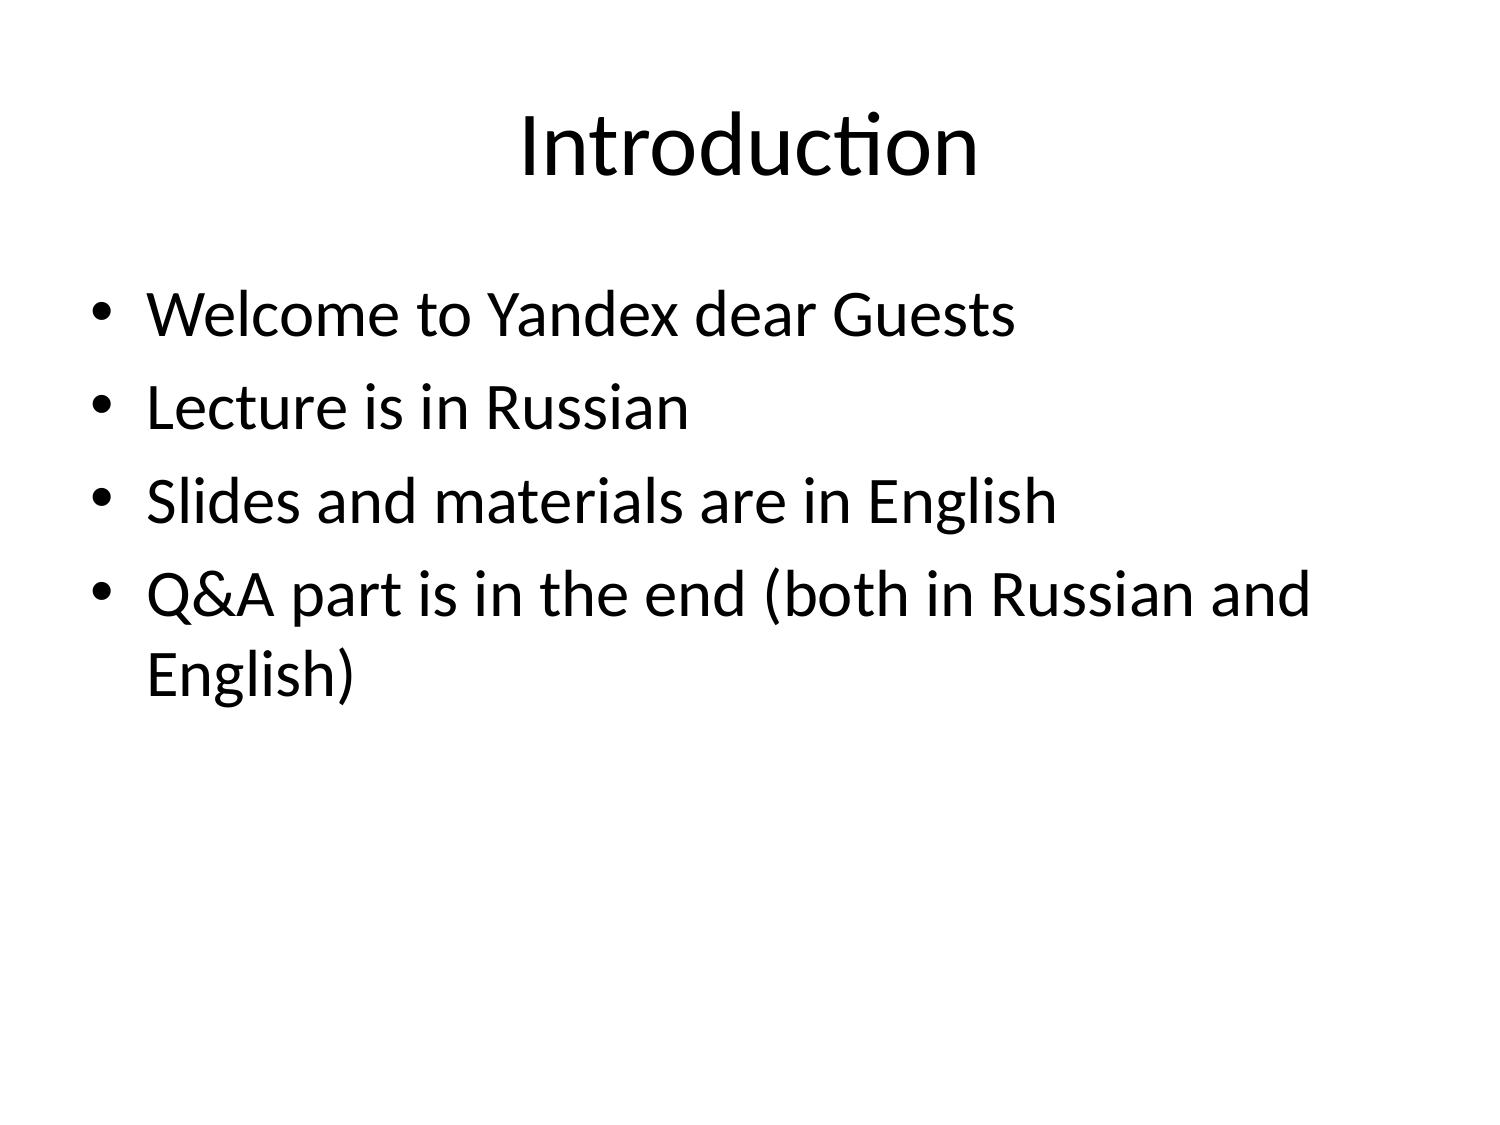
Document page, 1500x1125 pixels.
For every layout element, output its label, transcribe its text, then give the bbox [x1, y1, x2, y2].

list Welcome to Yandex dear Guests Lecture is in Russian Slides and materials are in English Q&A part is in the end (both in Russian and English) [75, 262, 1425, 1005]
title Introduction [75, 45, 1425, 233]
